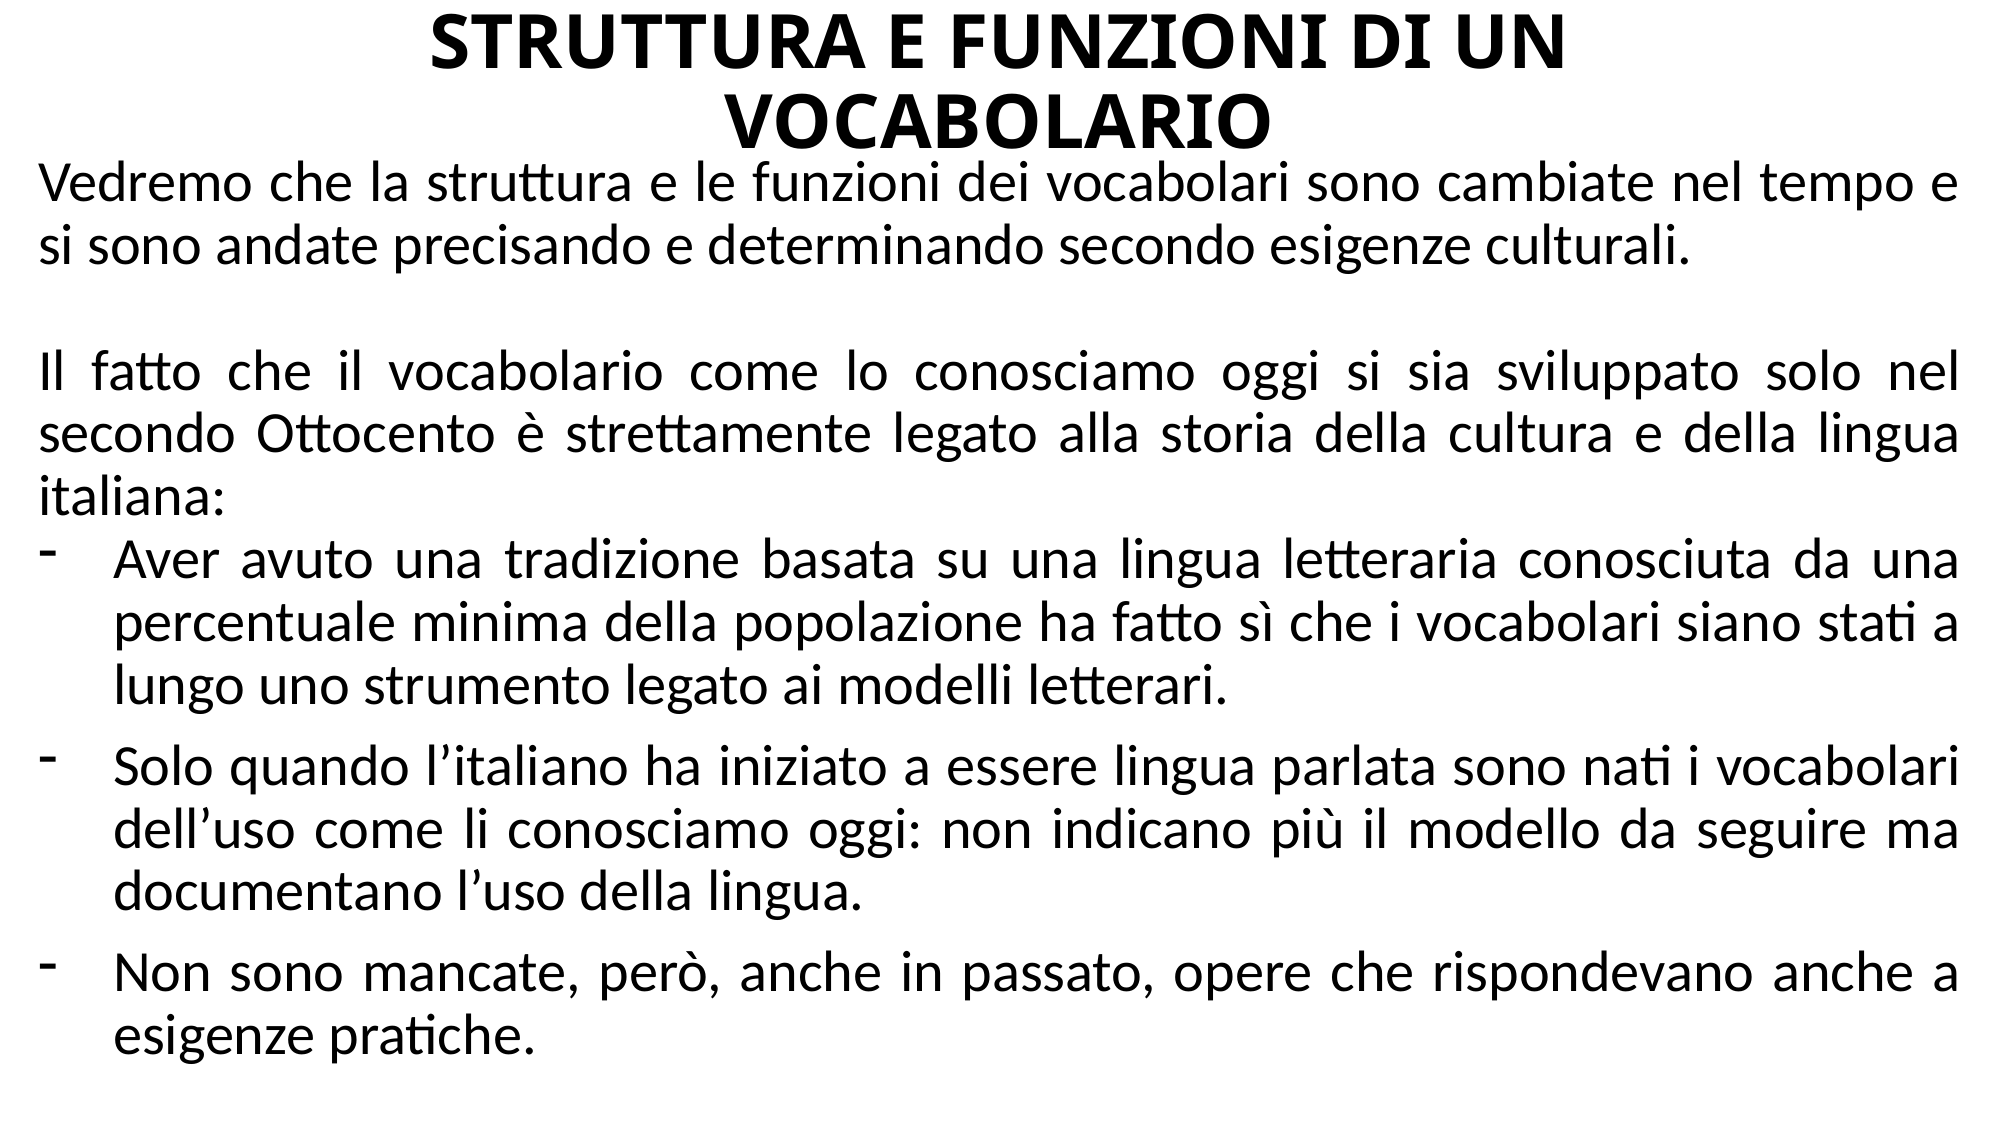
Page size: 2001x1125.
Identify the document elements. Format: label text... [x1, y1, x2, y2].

title STRUTTURA E FUNZIONI DI UN VOCABOLARIO [137, 0, 1863, 105]
text_box Vedremo che la struttura e le funzioni dei vocabolari sono cambiate nel tempo e si sono andate precisando e determinando secondo esigenze culturali. Il fatto che il vocabolario come lo conosciamo oggi si sia sviluppato solo nel secondo Ottocento è strettamente legato alla storia della cultura e della lingua italiana: Aver avuto una tradizione basata su una lingua letteraria conosciuta da una percentuale minima della popolazione ha fatto sì che i vocabolari siano stati a lungo uno strumento legato ai modelli letterari. Solo quando l’italiano ha iniziato a essere lingua parlata sono nati i vocabolari dell’uso come li conosciamo oggi: non indicano più il modello da seguire ma documentano l’uso della lingua. Non sono mancate, però, anche in passato, opere che rispondevano anche a esigenze pratiche. [23, 105, 1977, 1113]
